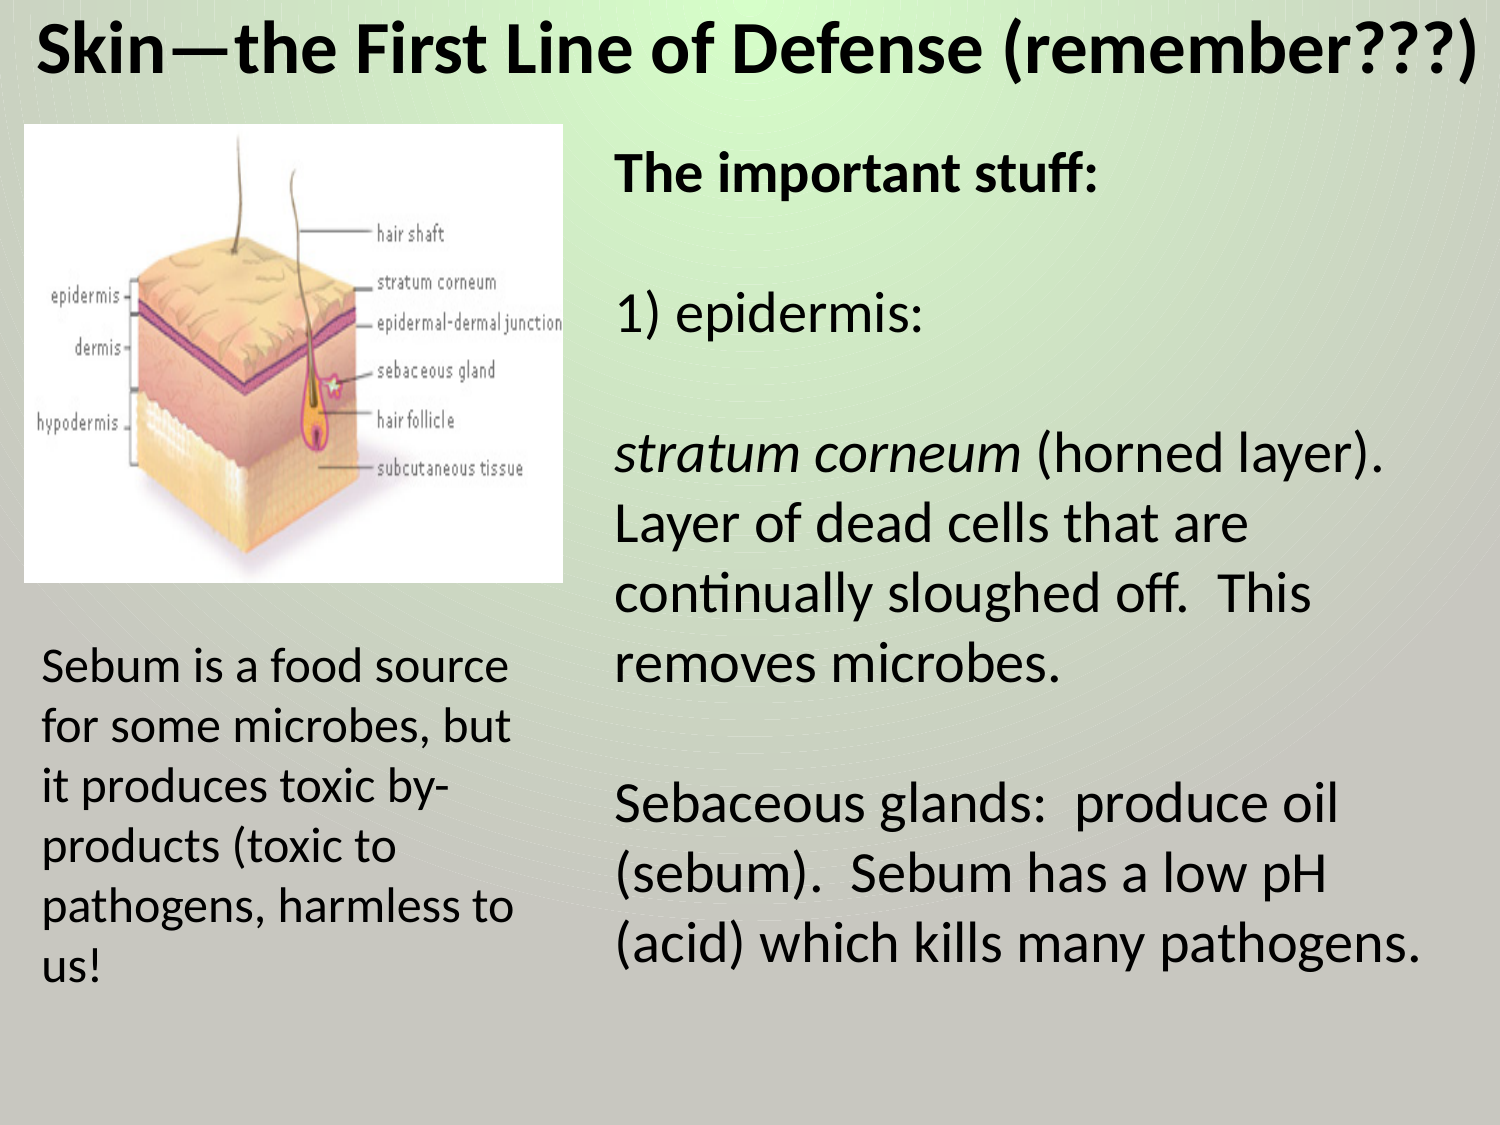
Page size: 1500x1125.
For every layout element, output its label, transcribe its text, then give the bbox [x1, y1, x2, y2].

text_box The important stuff: 1) epidermis: stratum corneum (horned layer). Layer of dead cells that are continually sloughed off. This removes microbes. Sebaceous glands: produce oil (sebum). Sebum has a low pH (acid) which kills many pathogens. [599, 126, 1438, 982]
text_box Sebum is a food source for some microbes, but it produces toxic by-products (toxic to pathogens, harmless to us! [26, 624, 564, 1000]
title Skin—the First Line of Defense (remember???) [21, 0, 1497, 138]
picture [24, 124, 563, 583]
